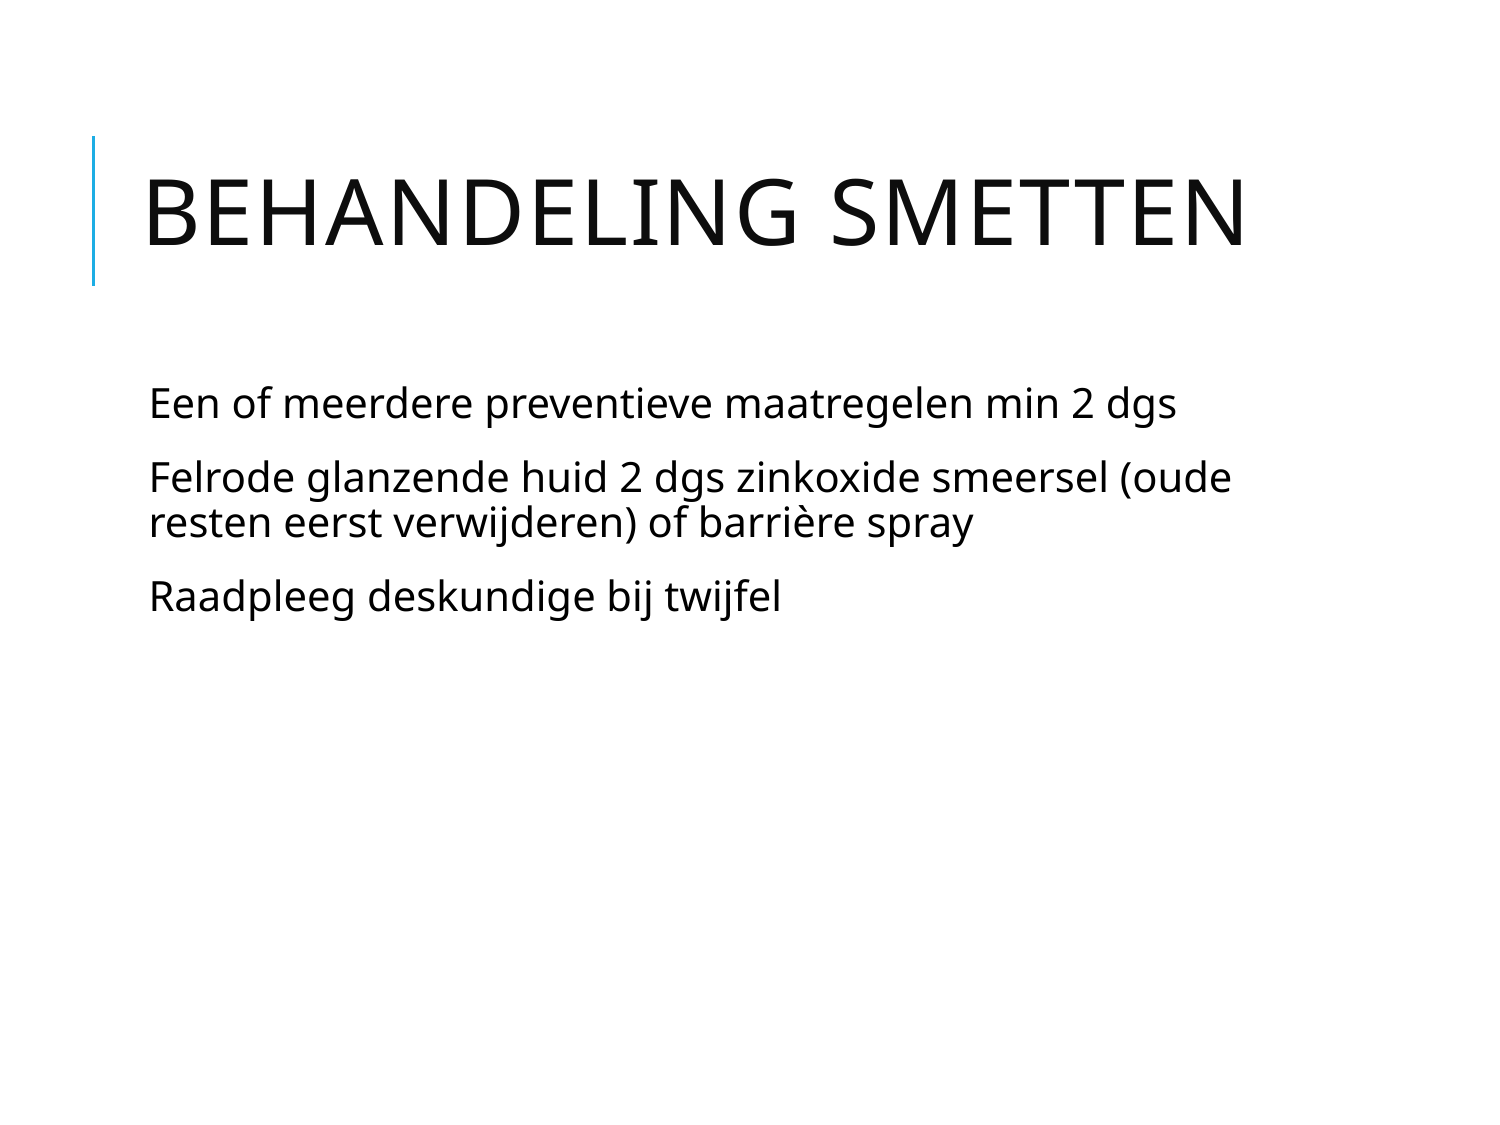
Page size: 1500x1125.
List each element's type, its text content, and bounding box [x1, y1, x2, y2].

list Een of meerdere preventieve maatregelen min 2 dgs Felrode glanzende huid 2 dgs zinkoxide smeersel (oude resten eerst verwijderen) of barrière spray Raadpleeg deskundige bij twijfel [126, 375, 1322, 1035]
title Behandeling smetten [126, 96, 1322, 342]
